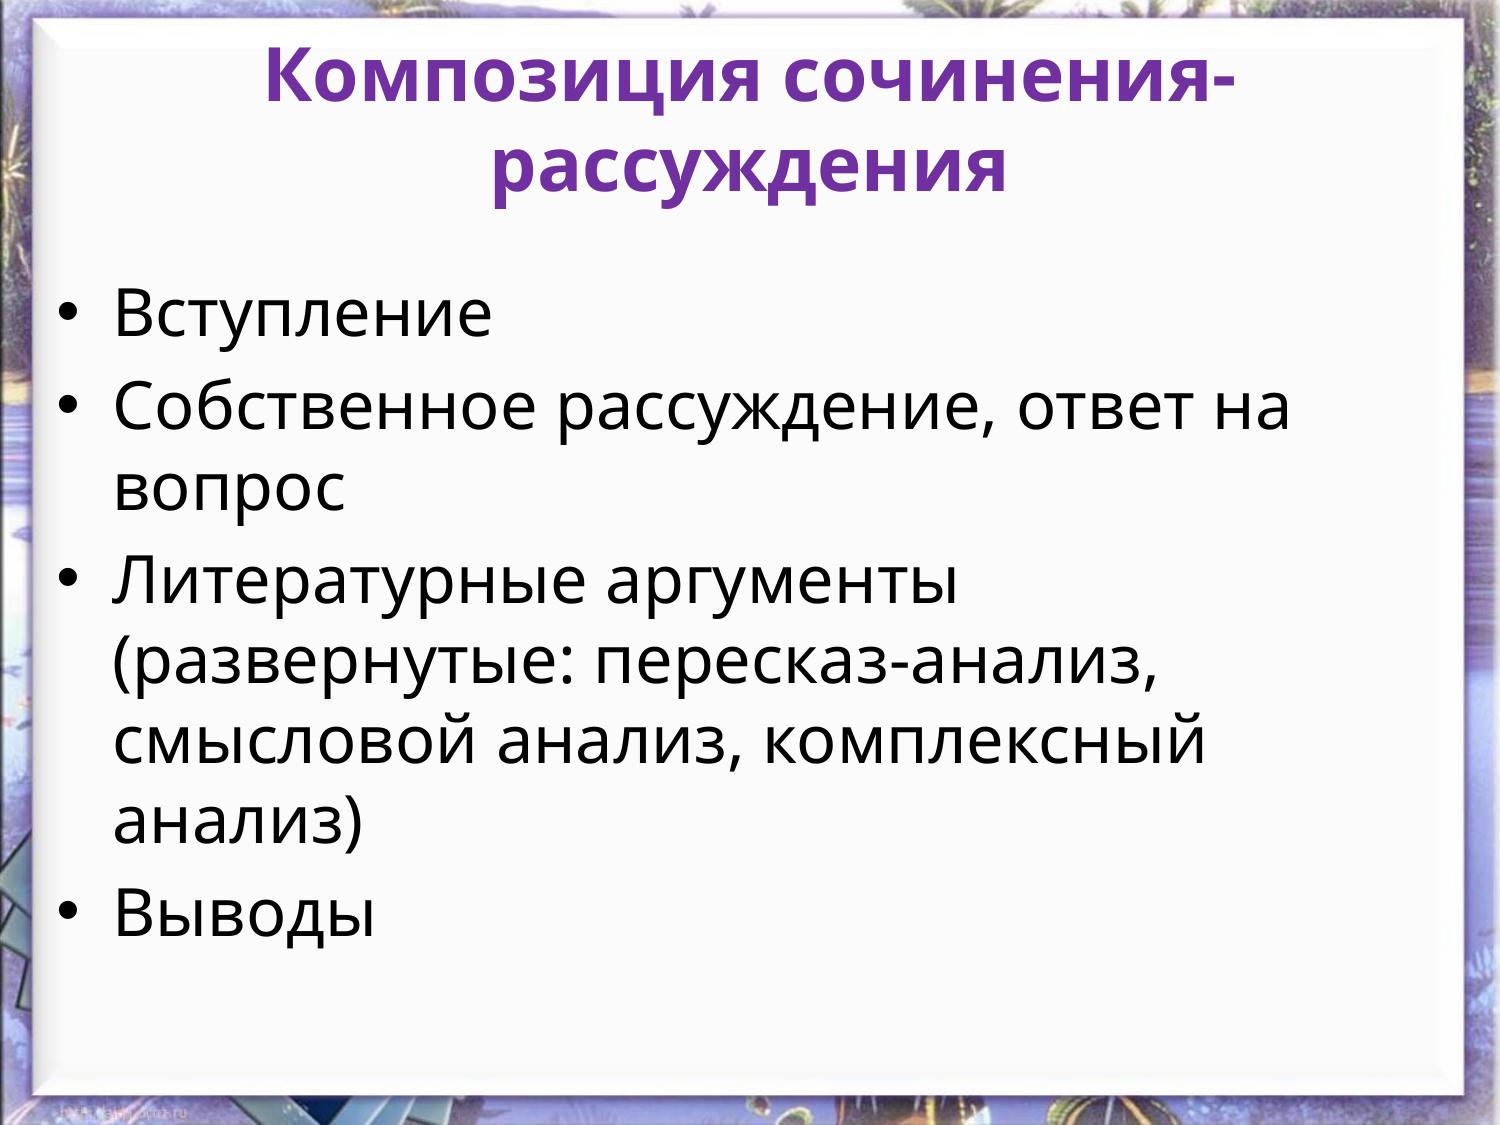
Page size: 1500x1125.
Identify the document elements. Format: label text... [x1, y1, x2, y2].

list Вступление Собственное рассуждение, ответ на вопрос Литературные аргументы (развернутые: пересказ-анализ, смысловой анализ, комплексный анализ) Выводы [41, 262, 1447, 1005]
picture [0, 0, 1500, 1125]
title Композиция сочинения-рассуждения [75, 90, 1425, 233]
